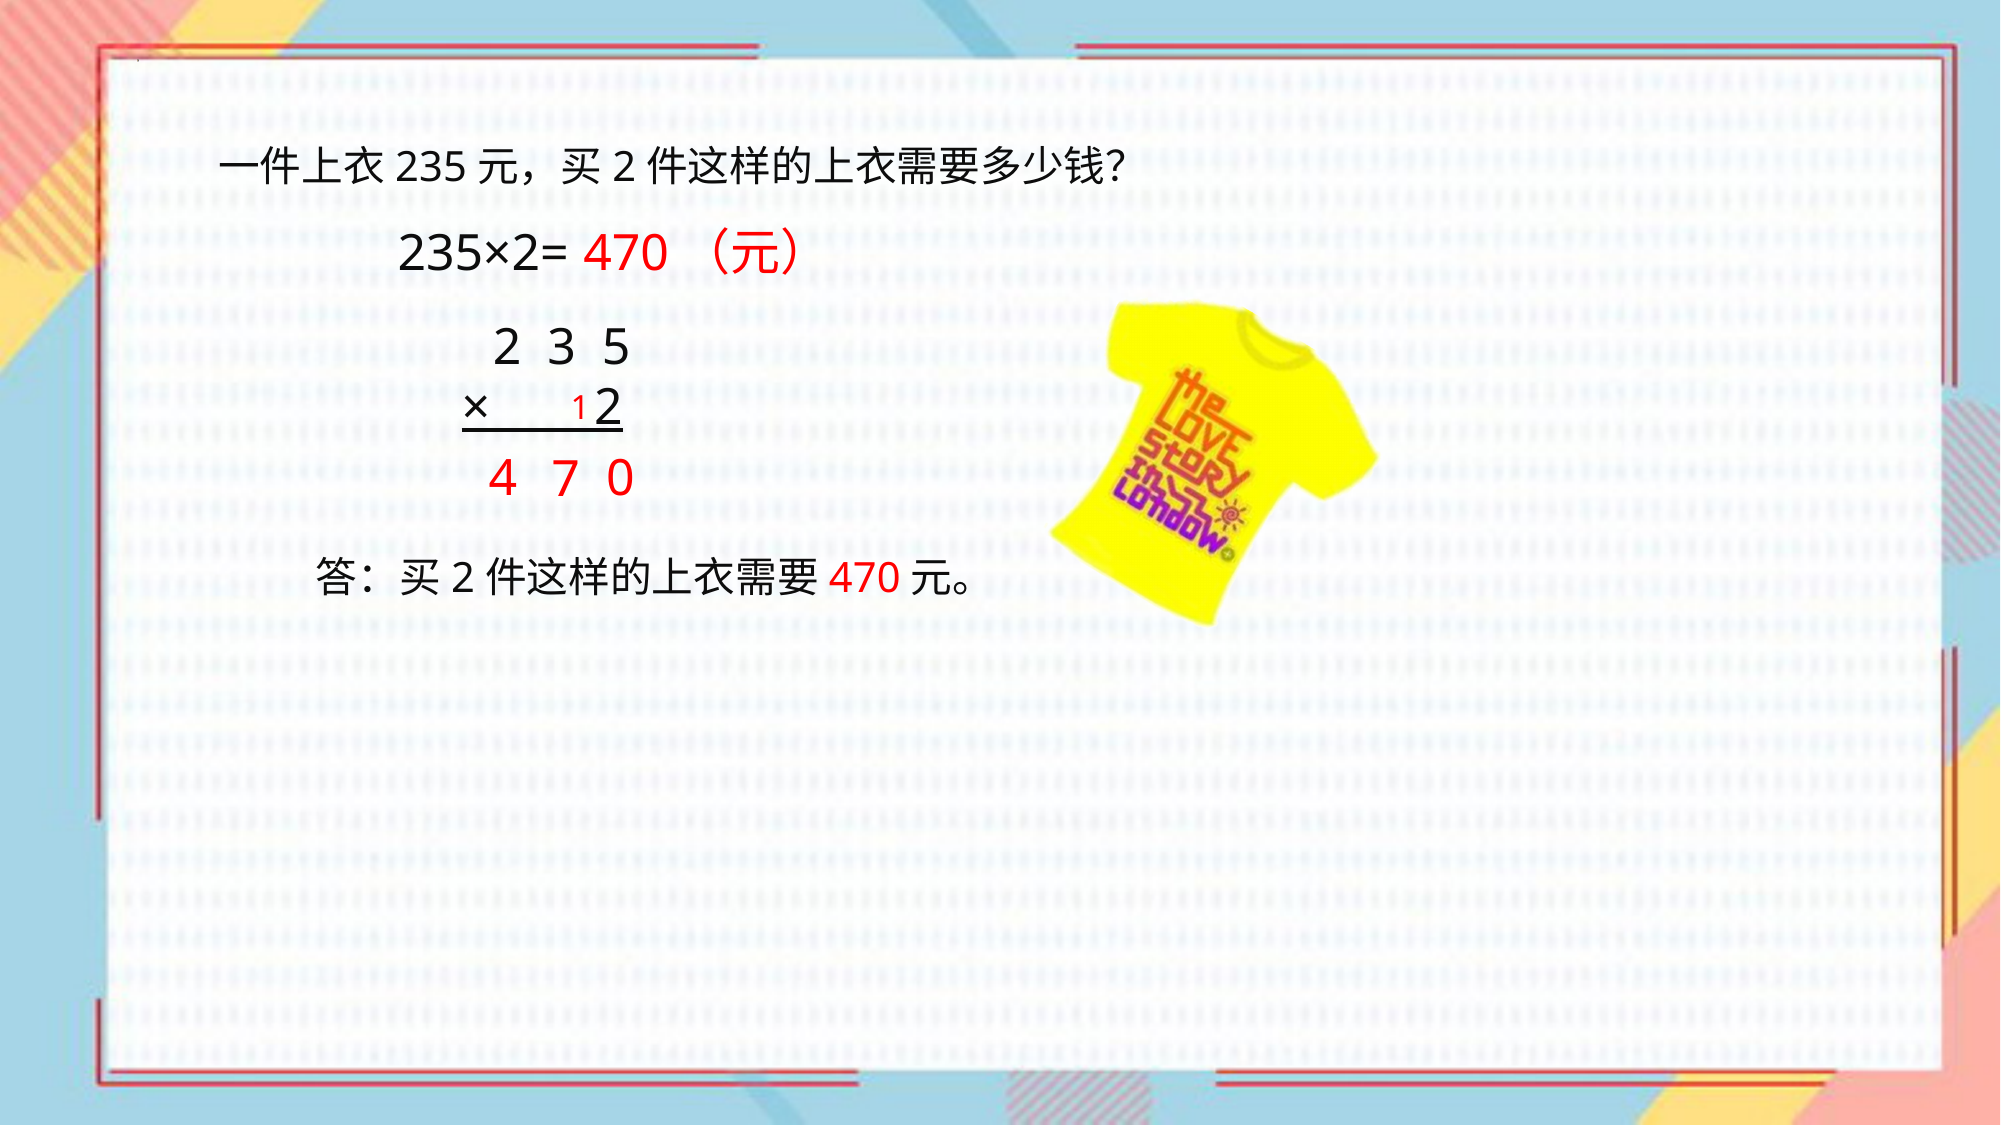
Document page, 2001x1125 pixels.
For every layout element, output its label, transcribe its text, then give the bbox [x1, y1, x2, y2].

text_box 470（元） [568, 212, 846, 288]
text_box 235×2= [382, 212, 568, 288]
text_box 0 [591, 437, 650, 513]
text_box 一件上衣235元，买2件这样的上衣需要多少钱？ [203, 132, 1161, 198]
text_box 答：买2件这样的上衣需要470元。 [301, 543, 1049, 609]
text_box 7 [536, 439, 595, 514]
text_box 2 3 5 × 2 [439, 306, 646, 442]
text_box 4 [473, 437, 533, 513]
picture [0, 0, 2001, 1125]
text_box 1 [555, 378, 605, 434]
